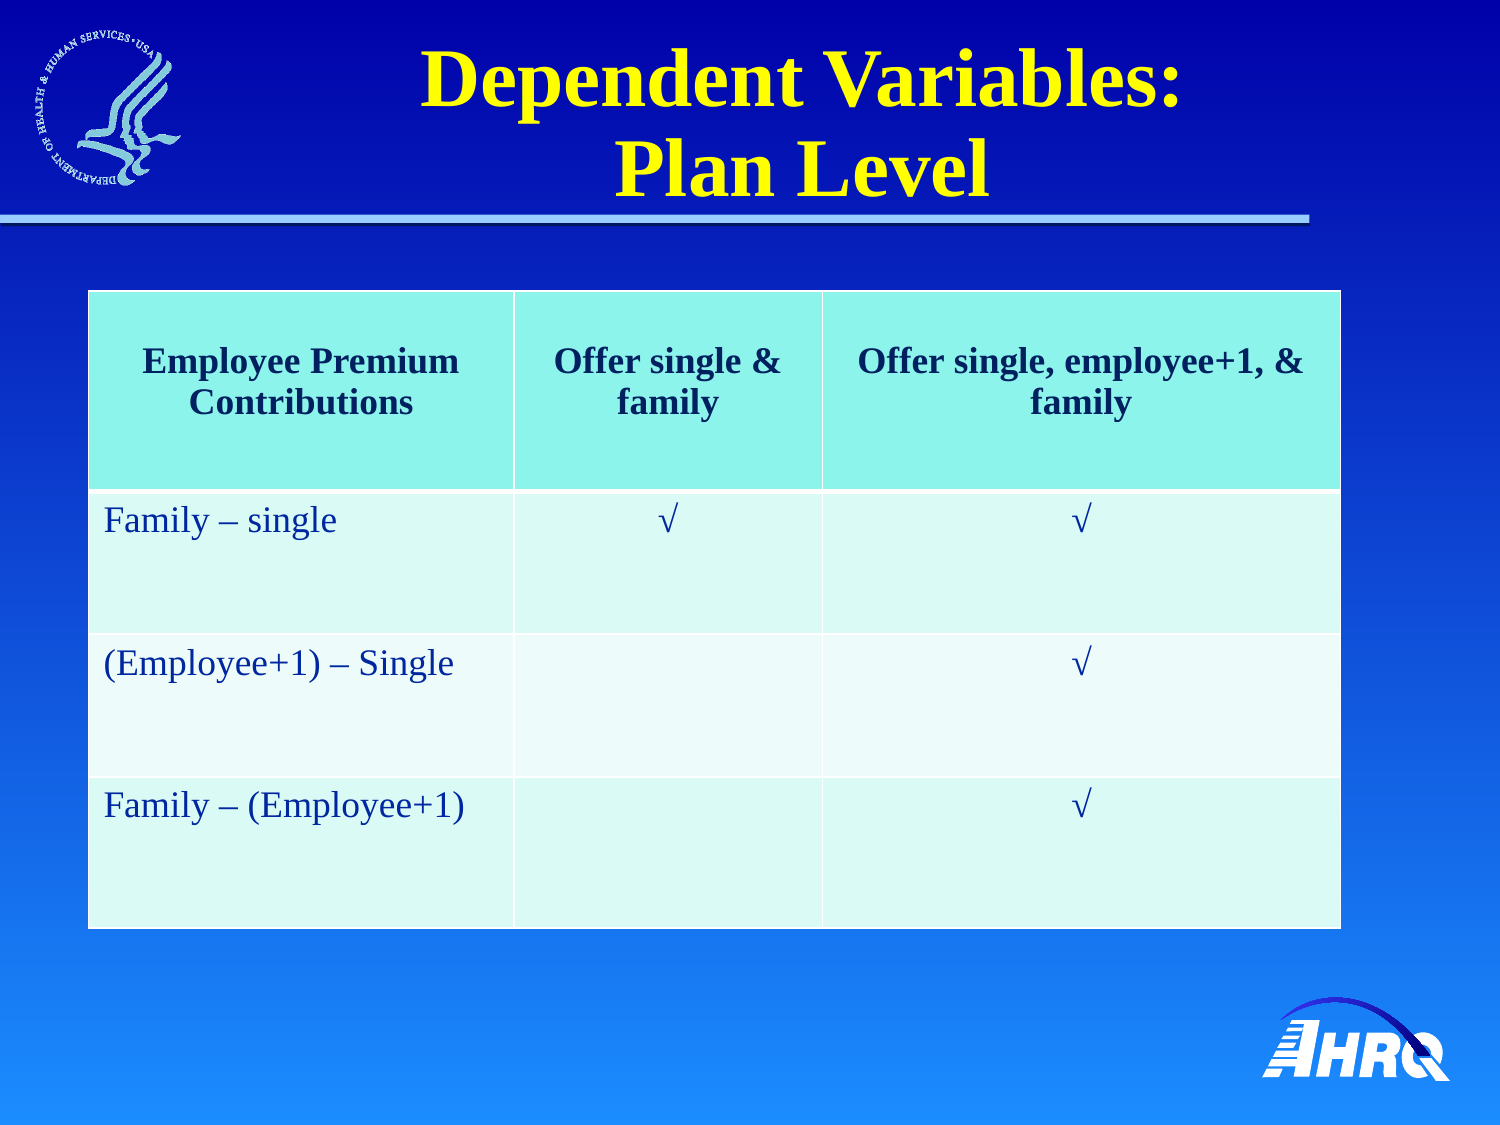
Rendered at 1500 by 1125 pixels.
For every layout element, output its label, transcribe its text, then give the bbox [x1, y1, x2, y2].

table_cell √ [515, 494, 822, 633]
table_cell Family – single [89, 494, 513, 633]
picture [16, 12, 196, 210]
table_header Employee Premium Contributions [89, 292, 513, 489]
table_cell [515, 635, 822, 776]
table_cell [515, 778, 822, 927]
table_cell Family – (Employee+1) [89, 778, 513, 927]
table_header Offer single, employee+1, & family [823, 292, 1340, 489]
table_cell √ [823, 635, 1340, 776]
table_cell (Employee+1) – Single [89, 635, 513, 776]
table_cell √ [823, 778, 1340, 927]
title Dependent Variables: Plan Level [141, 30, 1466, 223]
table_cell √ [823, 494, 1340, 633]
table_header Offer single & family [515, 292, 822, 489]
